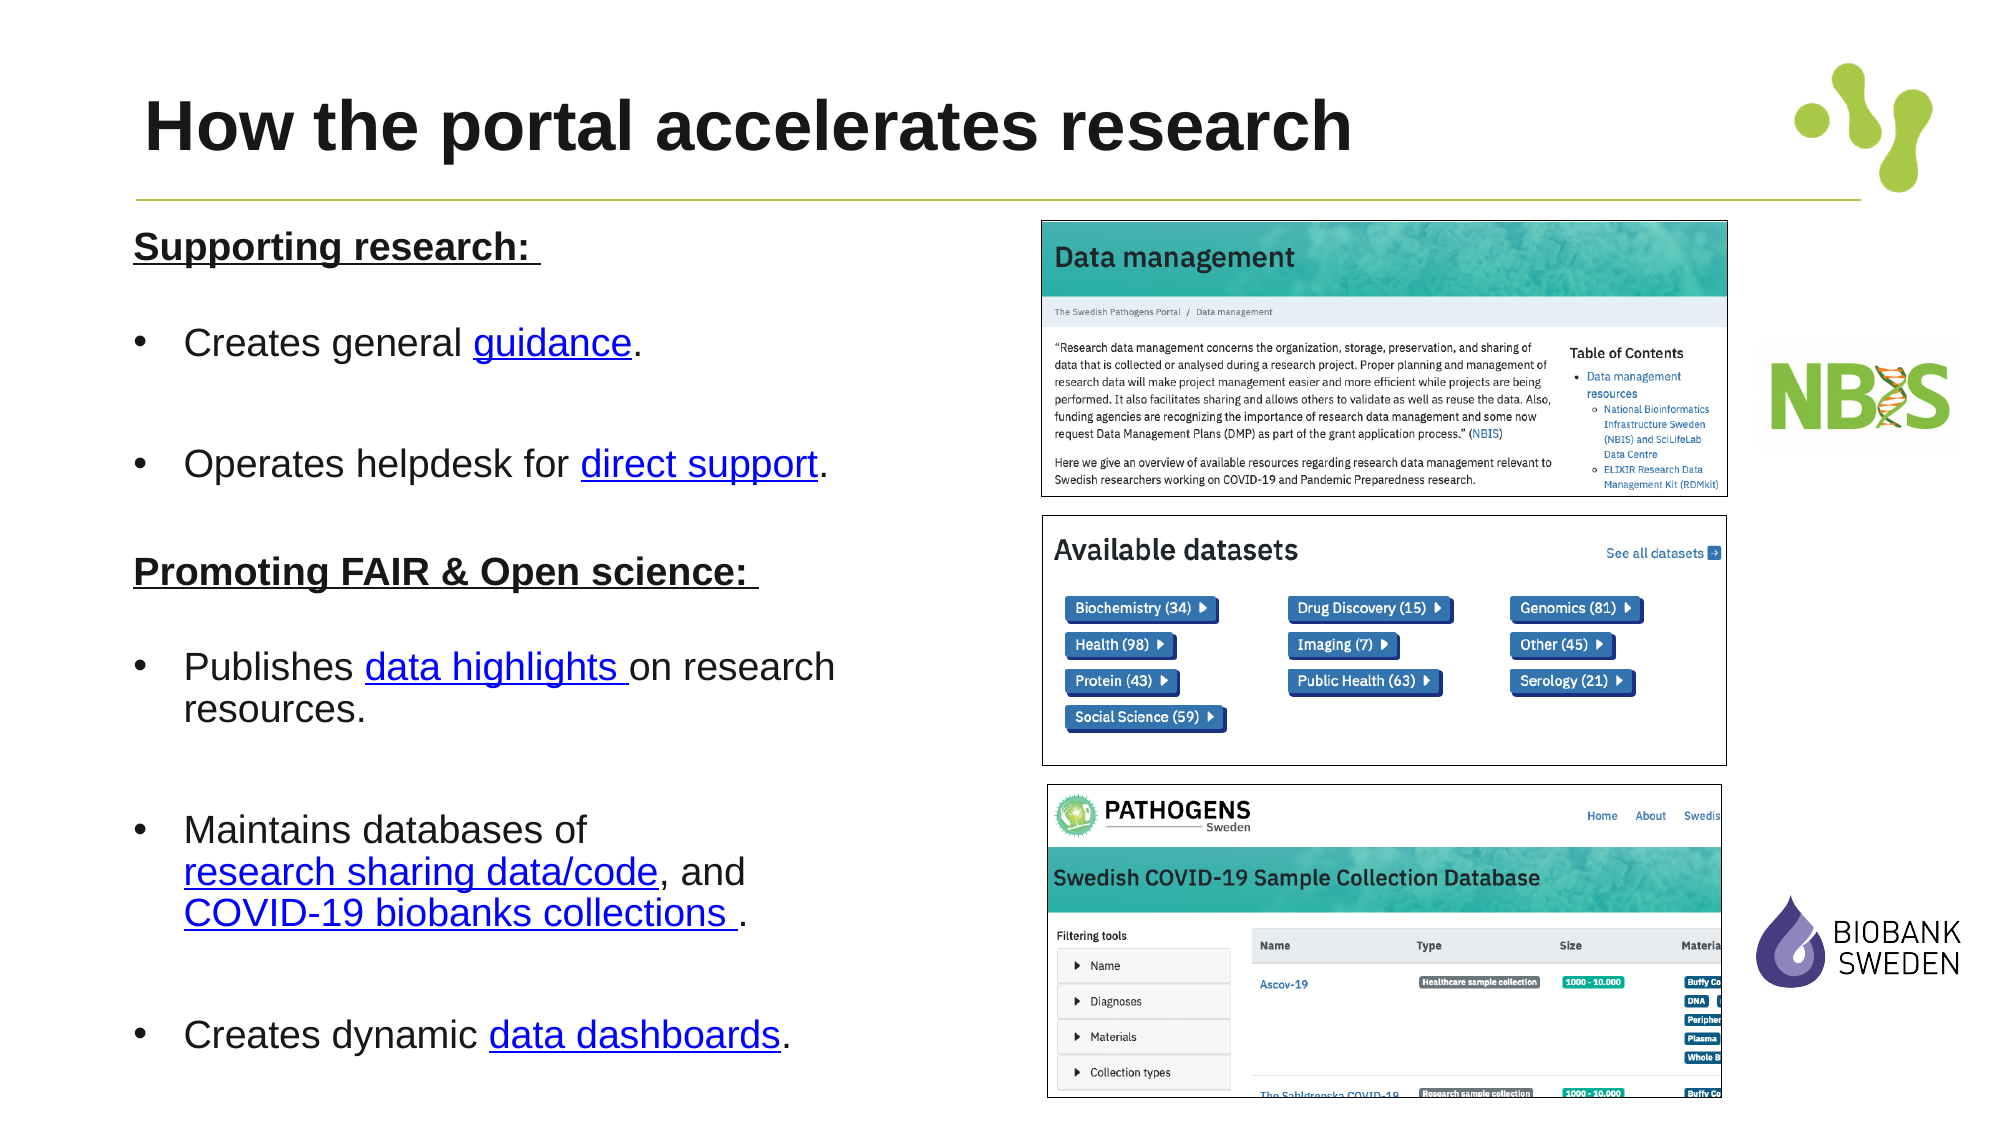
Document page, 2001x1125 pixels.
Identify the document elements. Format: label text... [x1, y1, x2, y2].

picture [1755, 894, 1961, 988]
picture [1046, 784, 1722, 1099]
list Supporting research: Creates general guidance. Operates helpdesk for direct support. Promoting FAIR & Open science: Publishes data highlights on research resources. Maintains databases of research sharing data/code, and COVID-19 biobanks collections . Creates dynamic data dashboards. [66, 219, 1009, 1066]
picture [1790, 59, 1935, 196]
picture [1755, 337, 1961, 454]
picture [1689, 1017, 1699, 1022]
title How the portal accelerates research [136, 59, 1703, 197]
picture [1692, 979, 1708, 986]
picture [1042, 514, 1727, 766]
picture [1040, 220, 1728, 497]
picture [1689, 1054, 1712, 1060]
